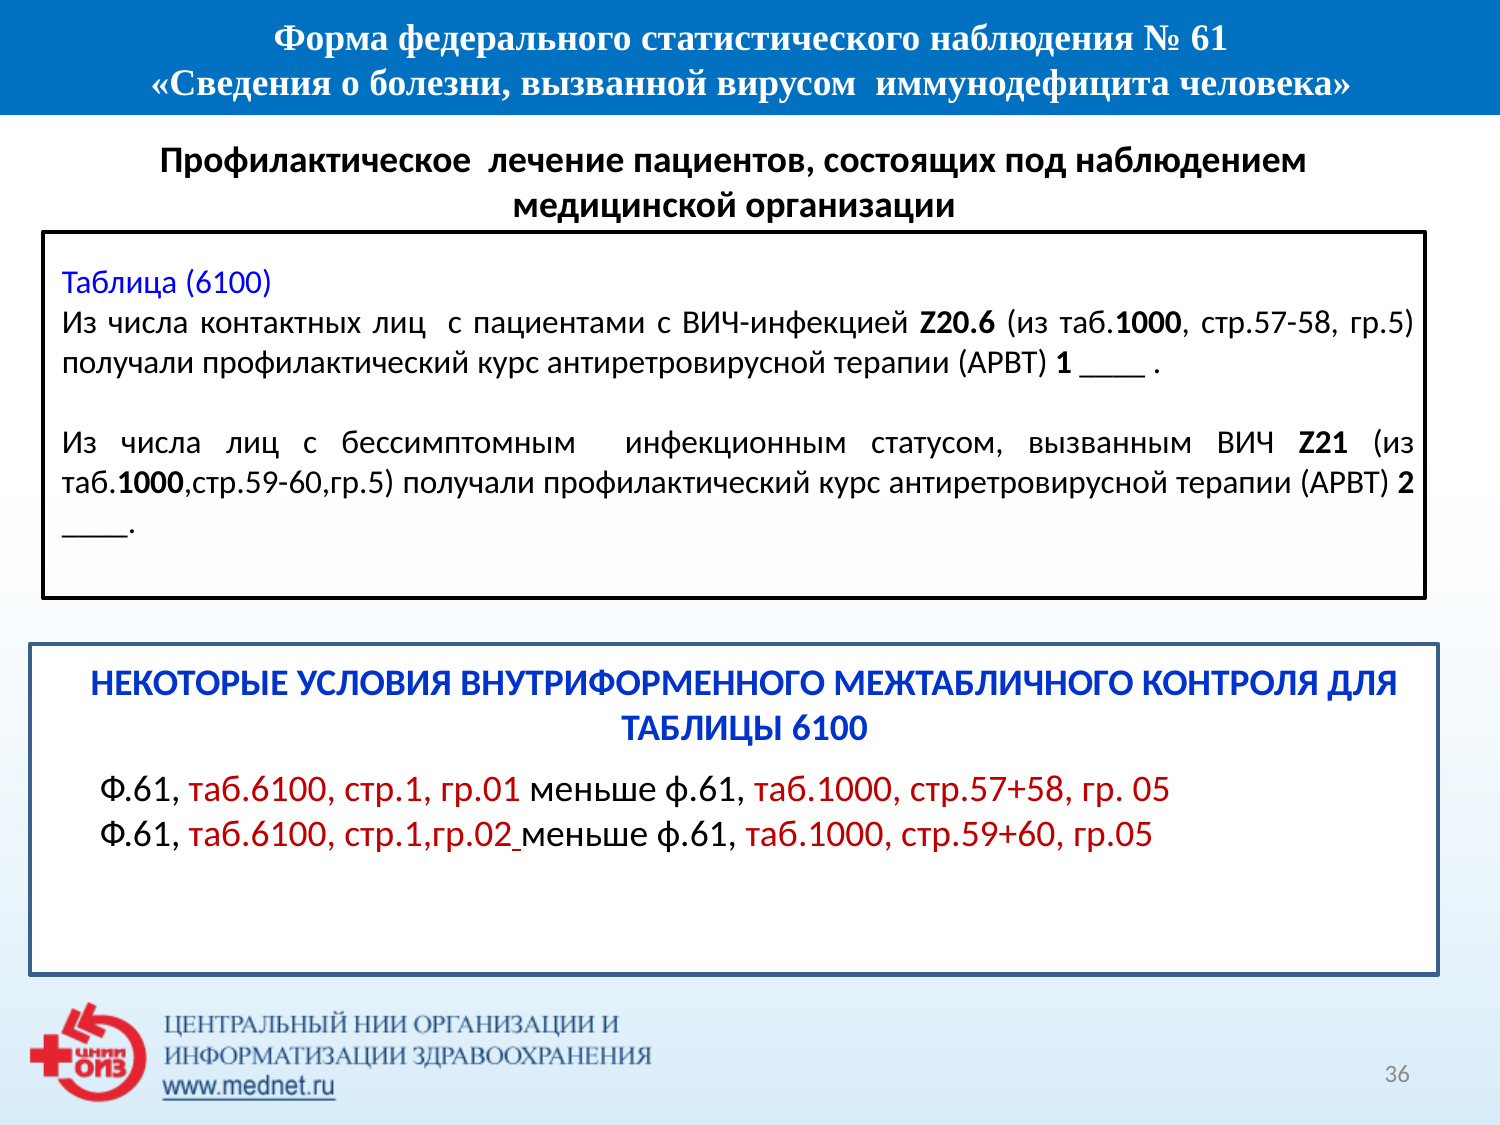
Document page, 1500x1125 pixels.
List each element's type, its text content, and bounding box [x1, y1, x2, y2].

text_box [41, 233, 1427, 600]
text_box Профилактическое лечение пациентов, состоящих под наблюдением медицинской организации [36, 128, 1432, 233]
text_box [28, 642, 1440, 977]
text_box Таблица (6100) Из числа контактных лиц с пациентами с ВИЧ-инфекцией Z20.6 (из таб.1000, стр.57-58, гр.5) получали профилактический курс антиретровирусной терапии (АРВТ) 1 ____ . Из числа лиц с бессимптомным инфекционным статусом, вызванным ВИЧ Z21 (из таб.1000,стр.59-60,гр.5) получали профилактический курс антиретровирусной терапии (АРВТ) 2 ____. [47, 241, 1430, 548]
text_box Ф.61, таб.6100, стр.1, гр.01 меньше ф.61, таб.1000, стр.57+58, гр. 05 Ф.61, таб.6100, стр.1,гр.02 меньше ф.61, таб.1000, стр.59+60, гр.05 [85, 756, 1353, 861]
picture [0, 117, 1500, 1125]
text_box Форма федерального статистического наблюдения № 61 «Сведения о болезни, вызванной вирусом иммунодефицита человека» [0, 0, 1500, 117]
text_box НЕКОТОРЫЕ УСЛОВИЯ ВНУТРИФОРМЕННОГО МЕЖТАБЛИЧНОГО КОНТРОЛЯ ДЛЯ ТАБЛИЦЫ 6100 [42, 650, 1447, 755]
slide_number 36 [1074, 1042, 1425, 1103]
